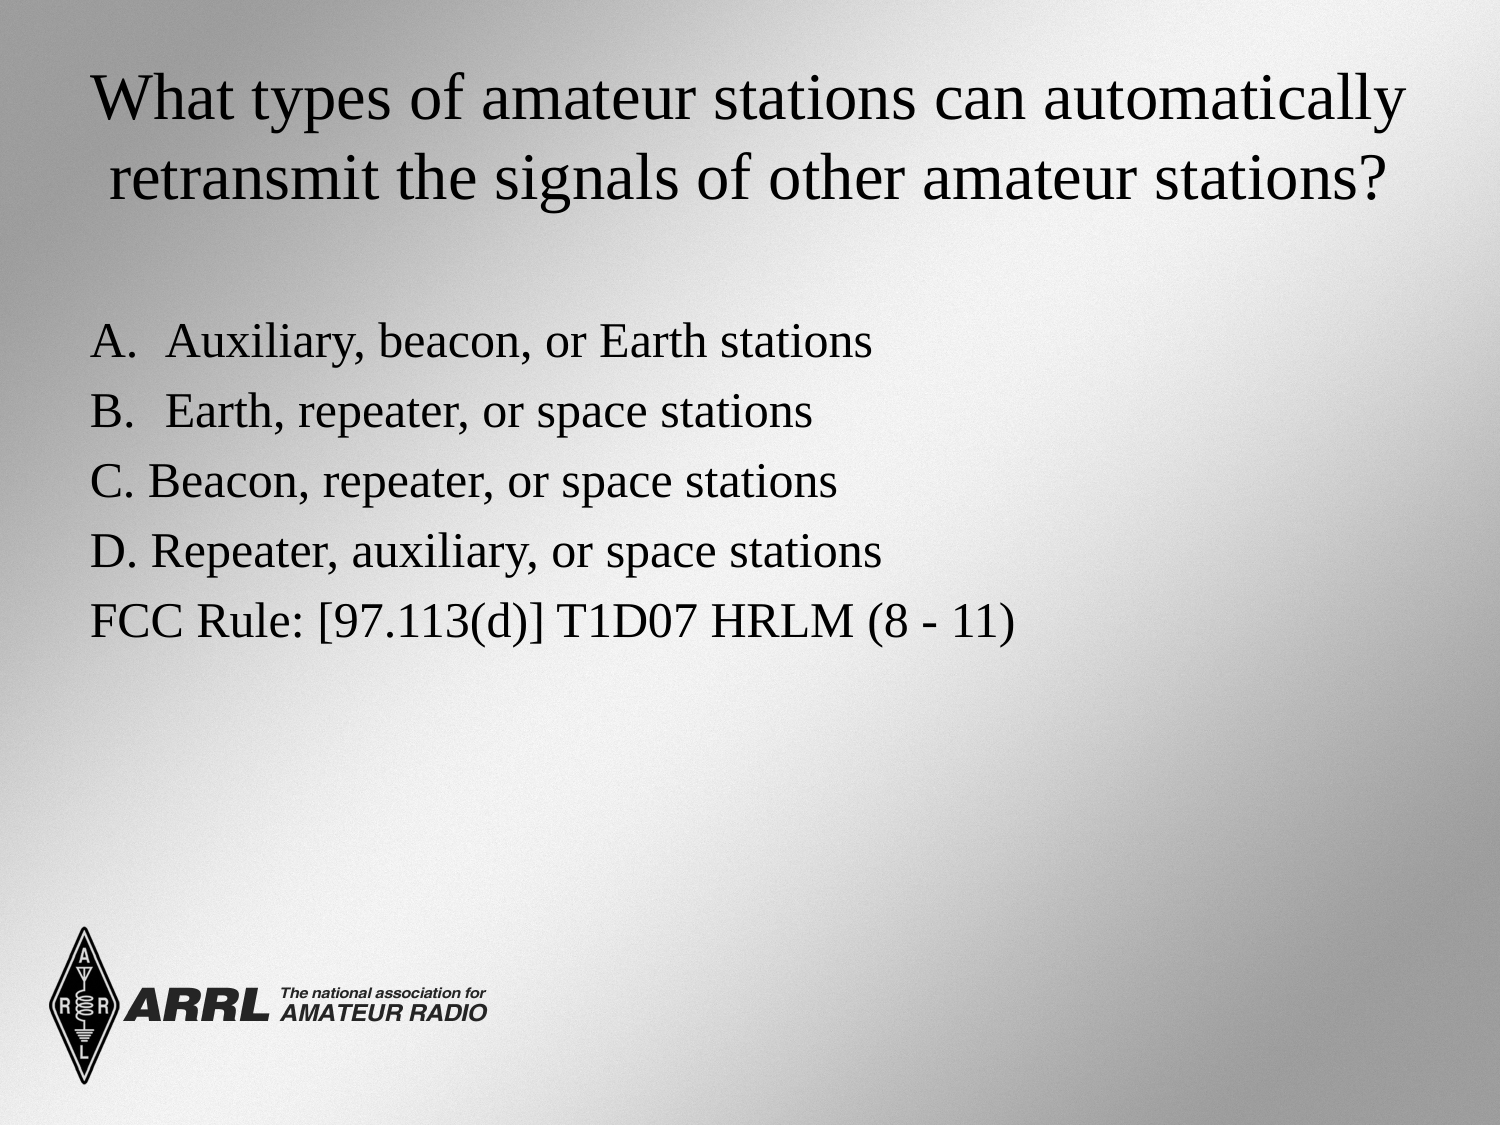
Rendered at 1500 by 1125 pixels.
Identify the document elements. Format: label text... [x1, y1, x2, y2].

list Auxiliary, beacon, or Earth stations Earth, repeater, or space stations C. Beacon, repeater, or space stations D. Repeater, auxiliary, or space stations FCC Rule: [97.113(d)] T1D07 HRLM (8 - 11) [75, 299, 1425, 1005]
title What types of amateur stations can automatically retransmit the signals of other amateur stations? [75, 45, 1425, 233]
picture [0, 0, 1500, 1125]
